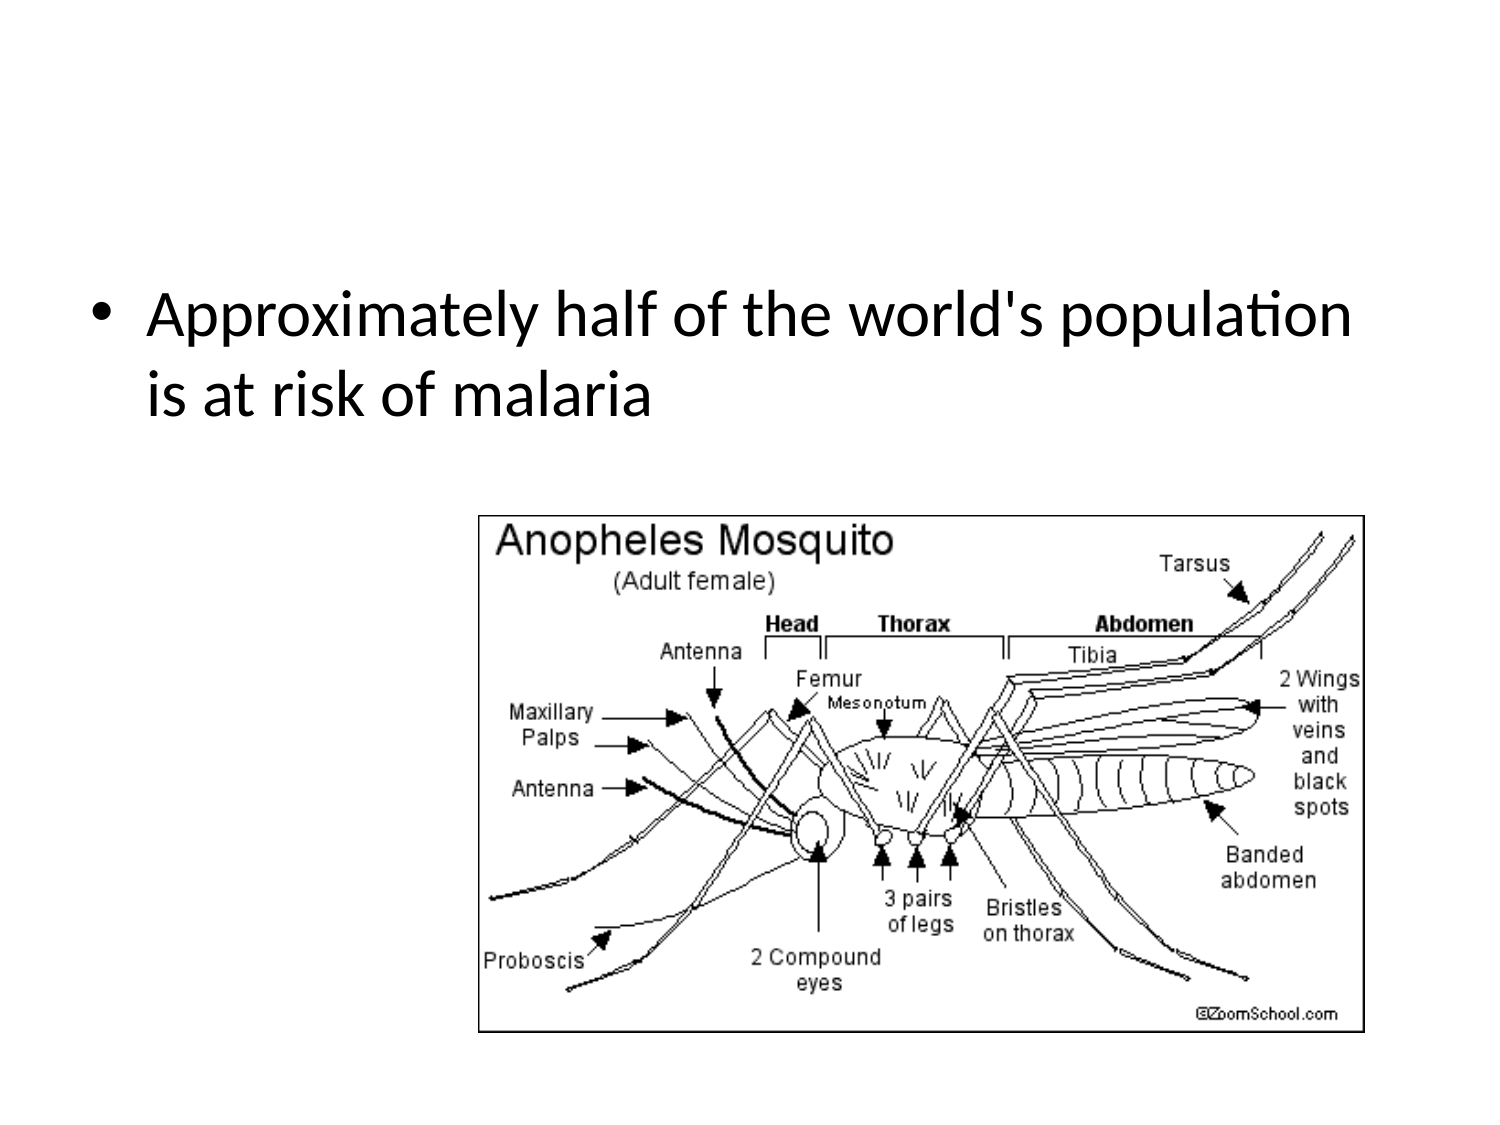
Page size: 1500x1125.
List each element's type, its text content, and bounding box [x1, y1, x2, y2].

picture [477, 514, 1365, 1033]
list Approximately half of the world's population is at risk of malaria [75, 262, 1425, 1005]
